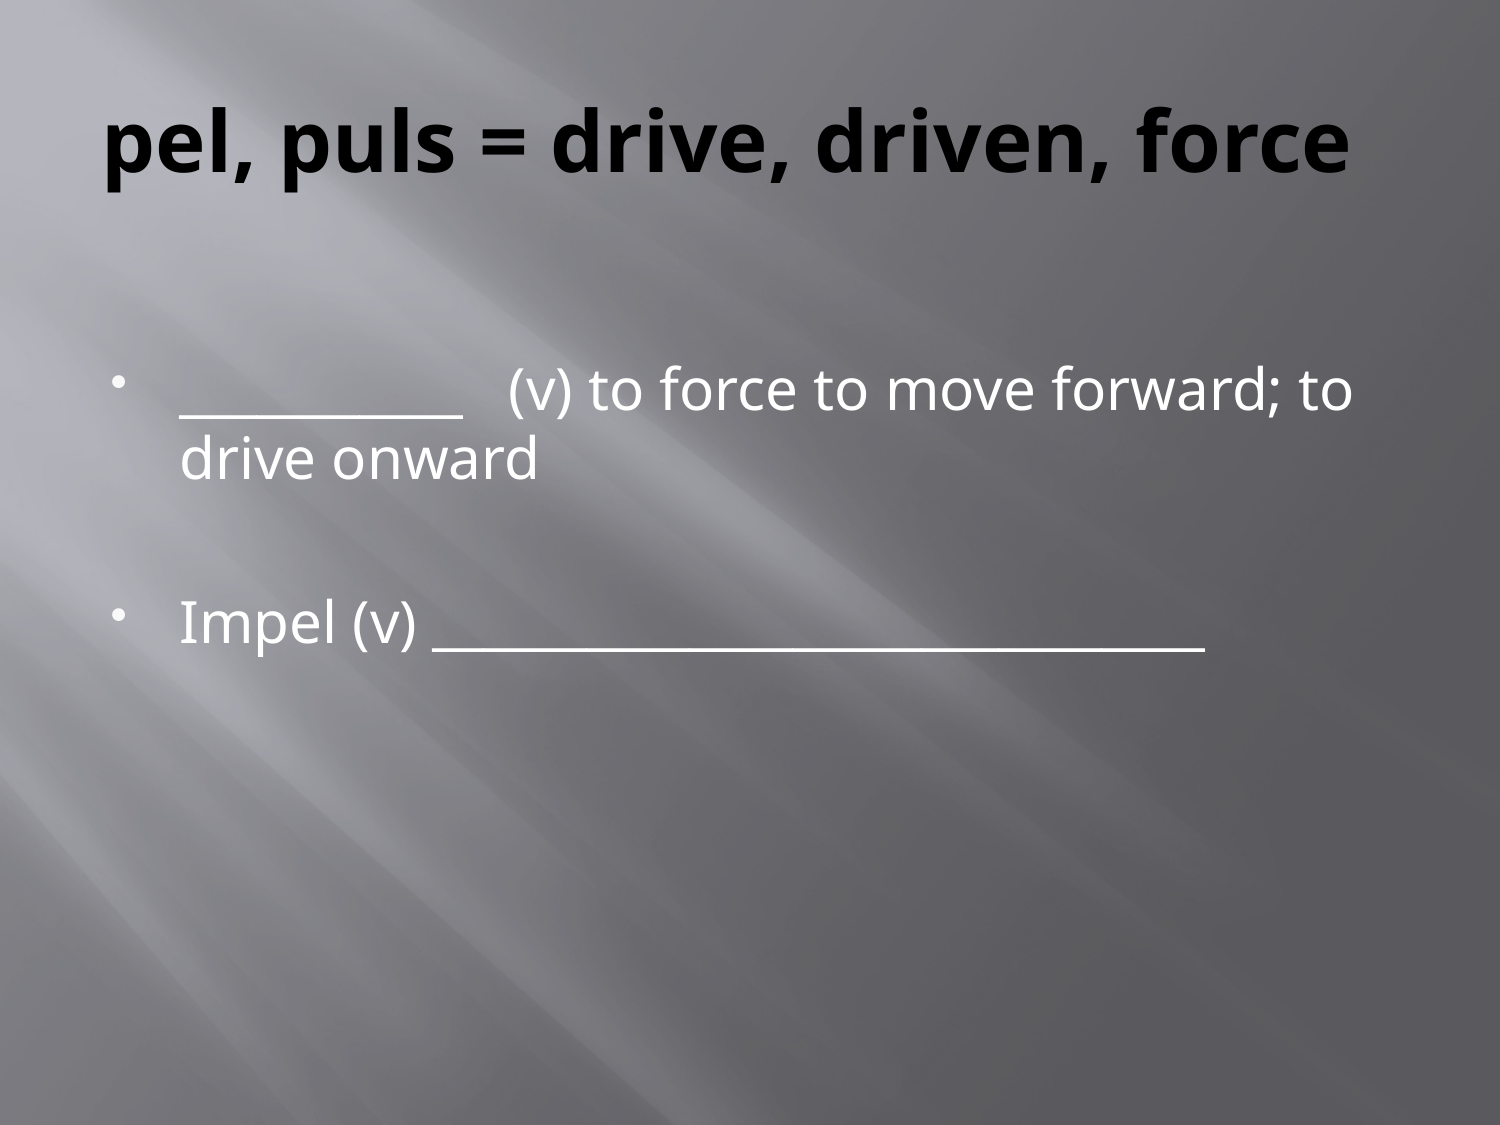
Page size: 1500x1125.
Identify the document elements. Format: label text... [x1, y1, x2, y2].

list ___________ (v) to force to move forward; to drive onward Impel (v) ______________________________ [75, 262, 1425, 1035]
title pel, puls = drive, driven, force [75, 45, 1425, 233]
